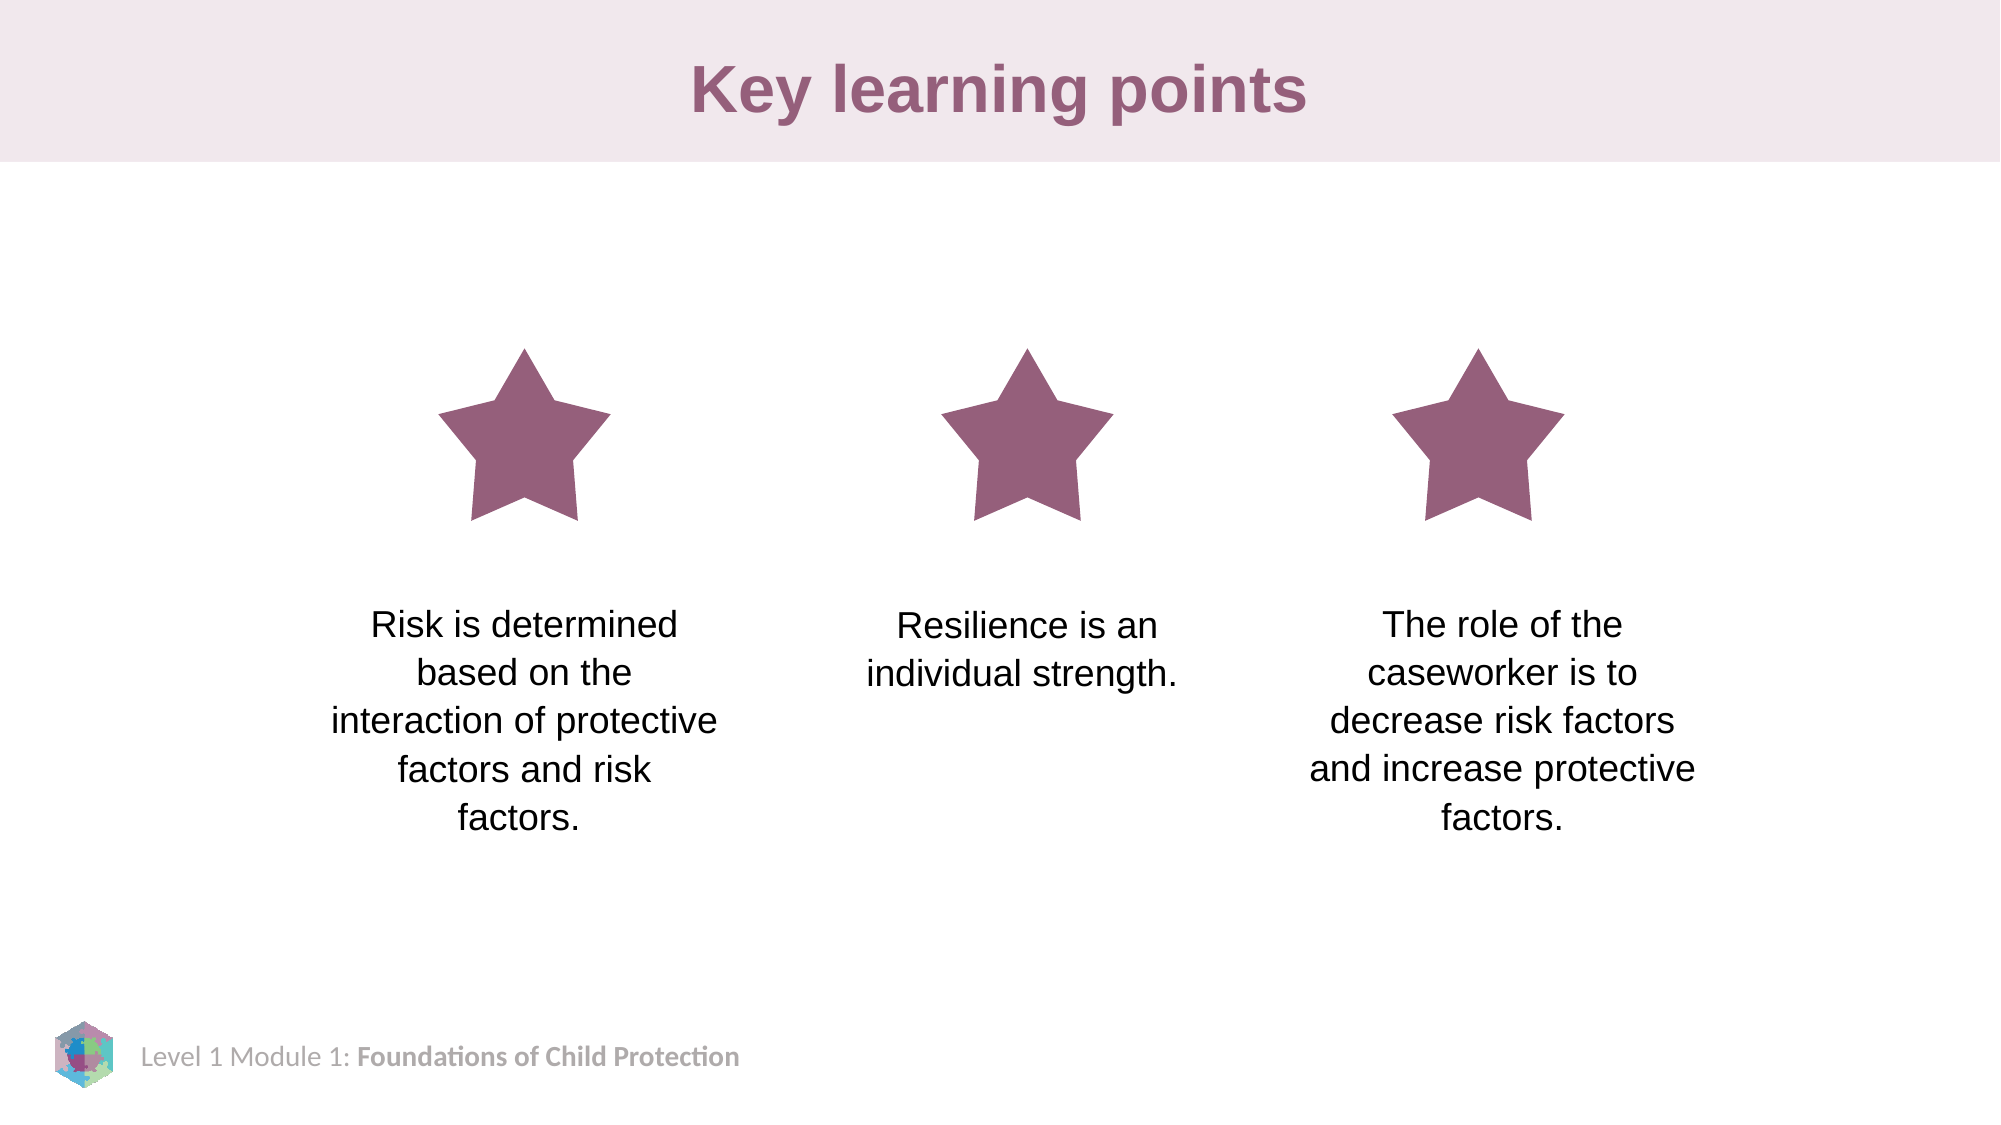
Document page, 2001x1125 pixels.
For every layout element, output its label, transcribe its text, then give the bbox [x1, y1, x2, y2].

text_box Risk is determined based on the interaction of protective factors and risk factors. [313, 589, 736, 846]
text_box [1390, 346, 1567, 523]
text_box The role of the caseworker is to decrease risk factors and increase protective factors. [1292, 589, 1714, 845]
text_box [939, 346, 1116, 523]
text_box [436, 346, 613, 523]
text_box [0, 0, 2000, 163]
picture [55, 1021, 113, 1088]
text_box Resilience is an individual strength. [839, 590, 1216, 702]
title Key learning points [137, 19, 1863, 163]
